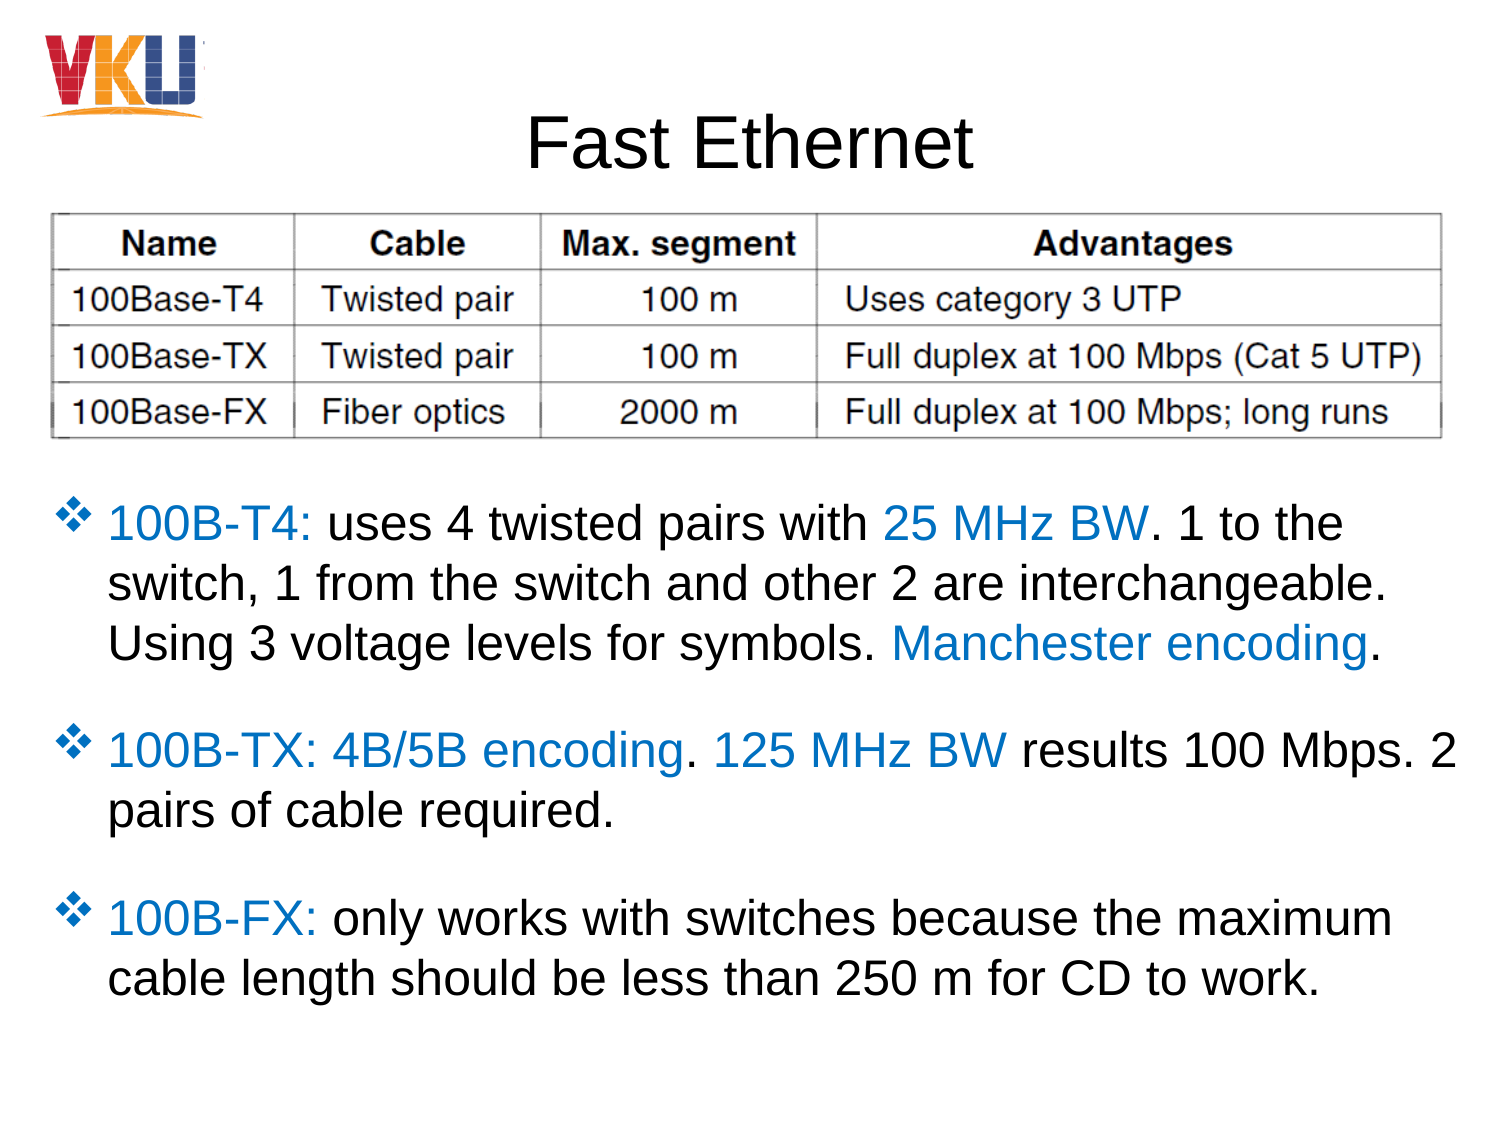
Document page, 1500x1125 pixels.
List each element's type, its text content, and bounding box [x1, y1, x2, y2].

picture [30, 21, 211, 129]
title Fast Ethernet [75, 45, 1425, 202]
list 100B-T4: uses 4 twisted pairs with 25 MHz BW. 1 to the switch, 1 from the switch and other 2 are interchangeable. Using 3 voltage levels for symbols. Manchester encoding. 100B-TX: 4B/5B encoding. 125 MHz BW results 100 Mbps. 2 pairs of cable required. 100B-FX: only works with switches because the maximum cable length should be less than 250 m for CD to work. [36, 482, 1490, 1062]
picture [39, 204, 1453, 450]
